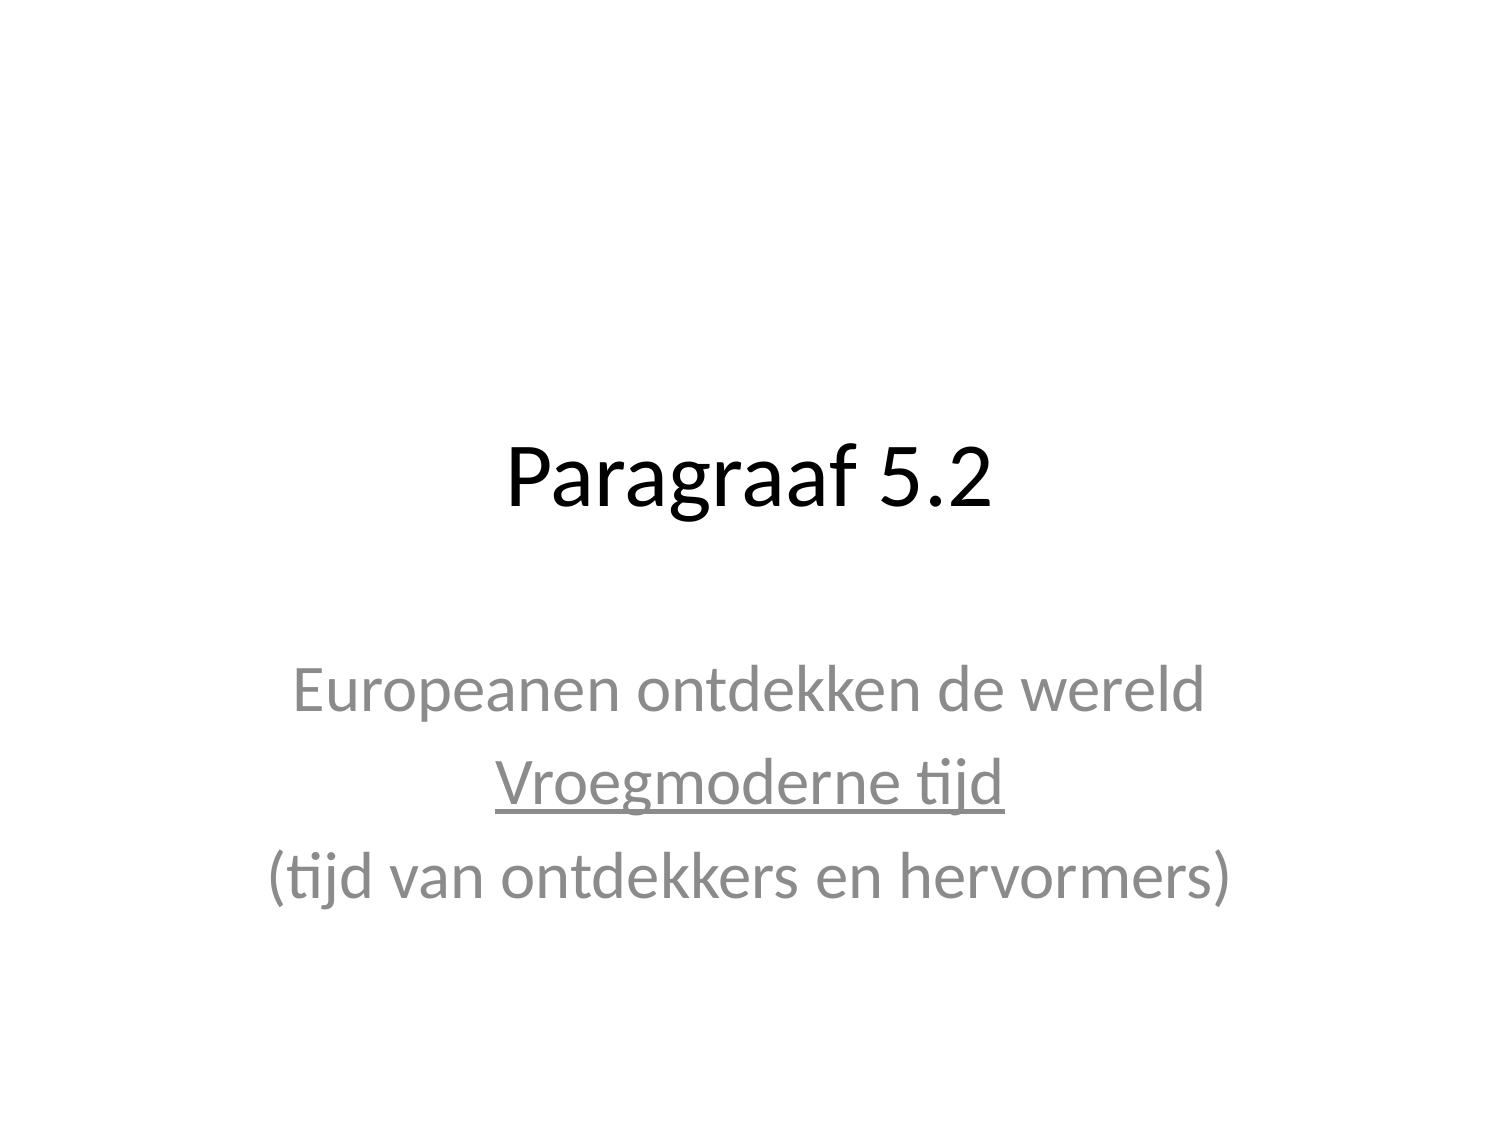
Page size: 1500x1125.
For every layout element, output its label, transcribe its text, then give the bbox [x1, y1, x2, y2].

title Paragraaf 5.2 [112, 349, 1388, 591]
subtitle Europeanen ontdekken de wereld Vroegmoderne tijd (tijd van ontdekkers en hervormers) [225, 637, 1275, 925]
